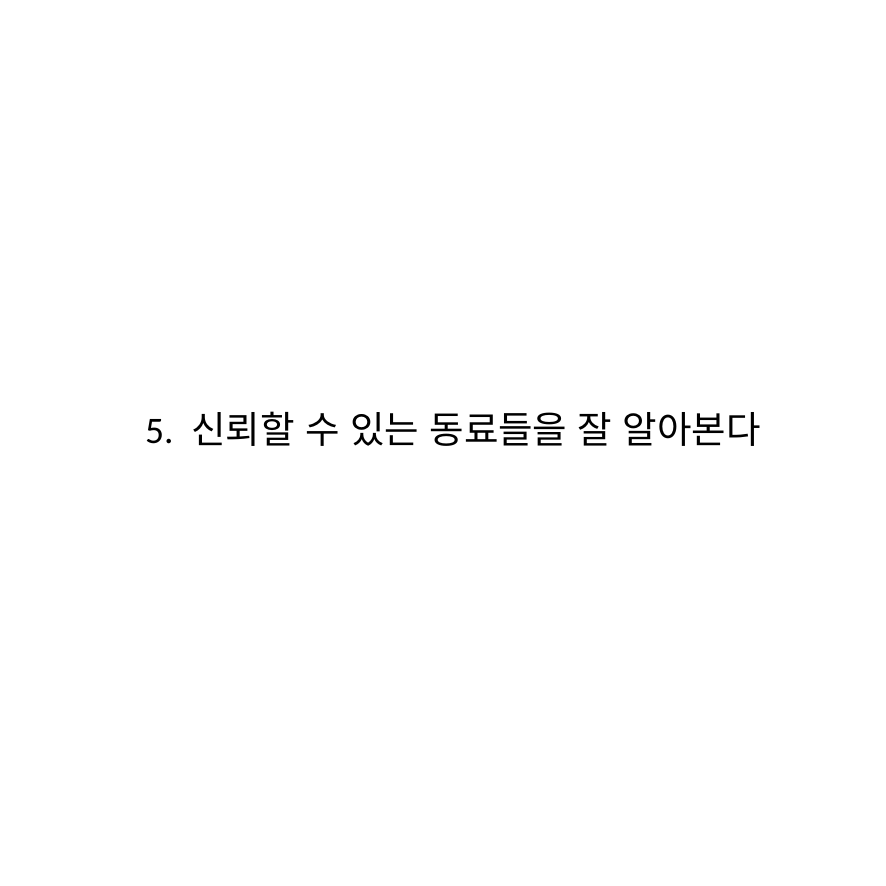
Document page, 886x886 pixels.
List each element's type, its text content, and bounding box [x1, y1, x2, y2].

text_box 5. 신뢰할 수 있는 동료들을 잘 알아본다 [130, 398, 776, 459]
